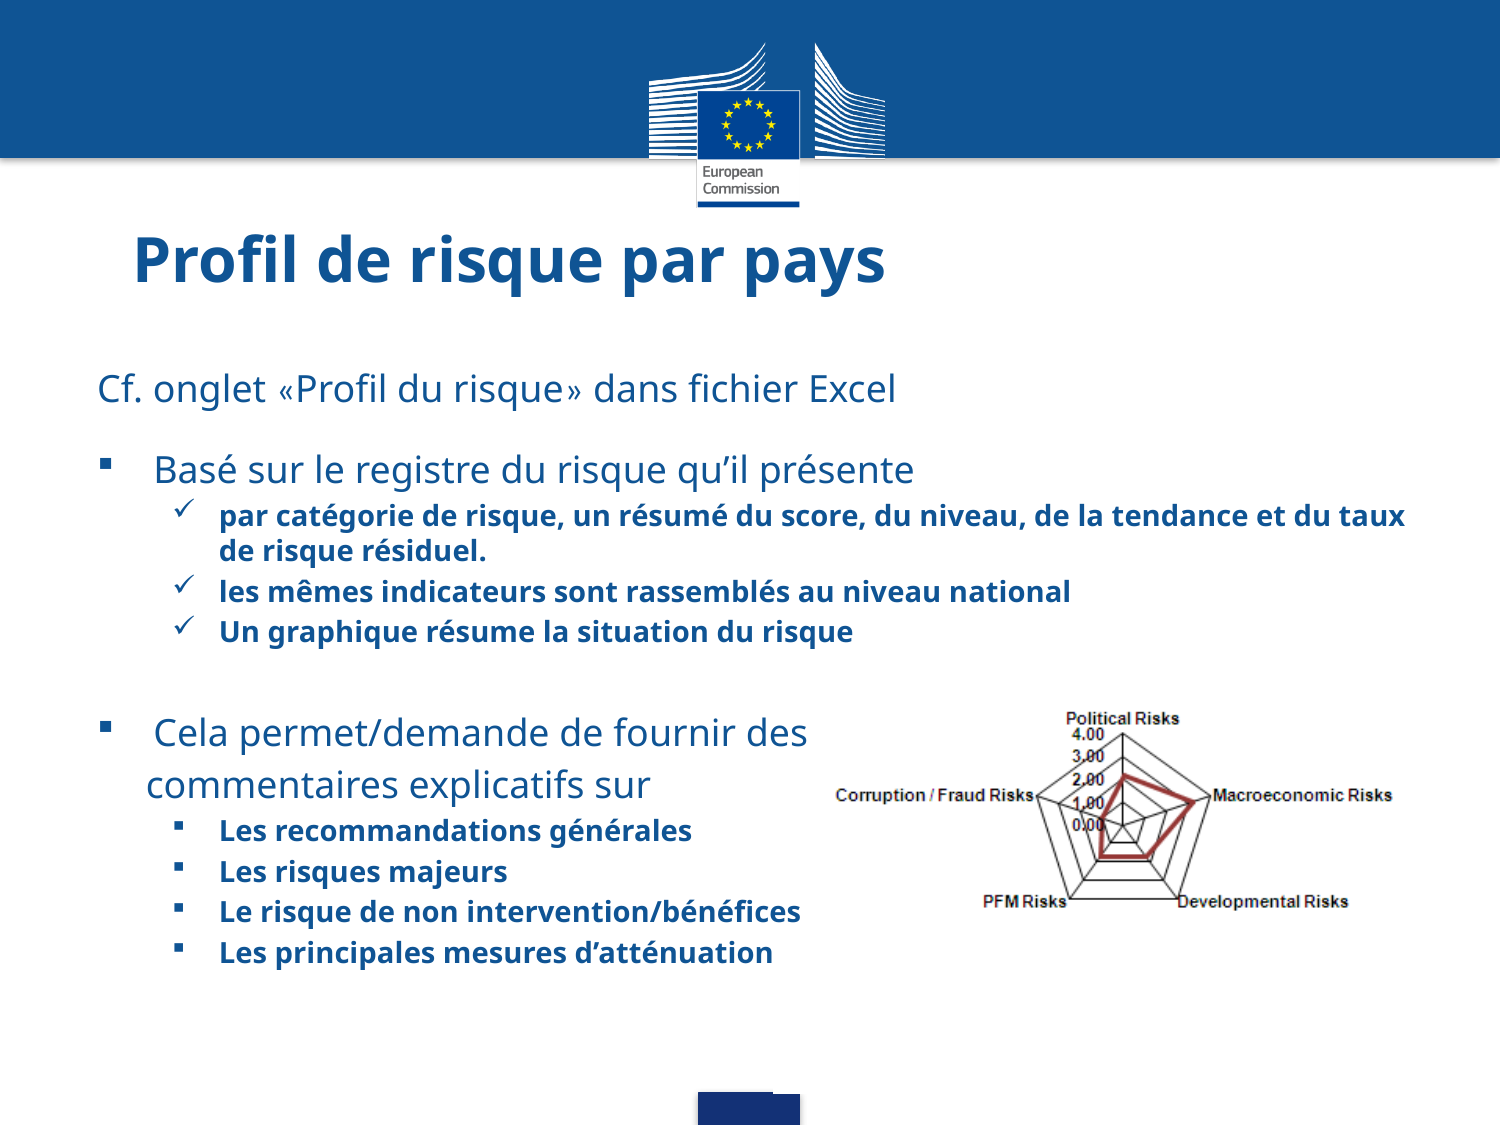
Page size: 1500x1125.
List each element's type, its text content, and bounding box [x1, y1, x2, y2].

list Cf. onglet «Profil du risque» dans fichier Excel Basé sur le registre du risque qu’il présente par catégorie de risque, un résumé du score, du niveau, de la tendance et du taux de risque résiduel. les mêmes indicateurs sont rassemblés au niveau national Un graphique résume la situation du risque Cela permet/demande de fournir des commentaires explicatifs sur Les recommandations générales Les risques majeurs Le risque de non intervention/bénéfices Les principales mesures d’atténuation [81, 304, 1433, 1044]
picture [649, 42, 885, 208]
title Profil de risque par pays [58, 210, 1409, 305]
picture [773, 670, 1476, 1095]
